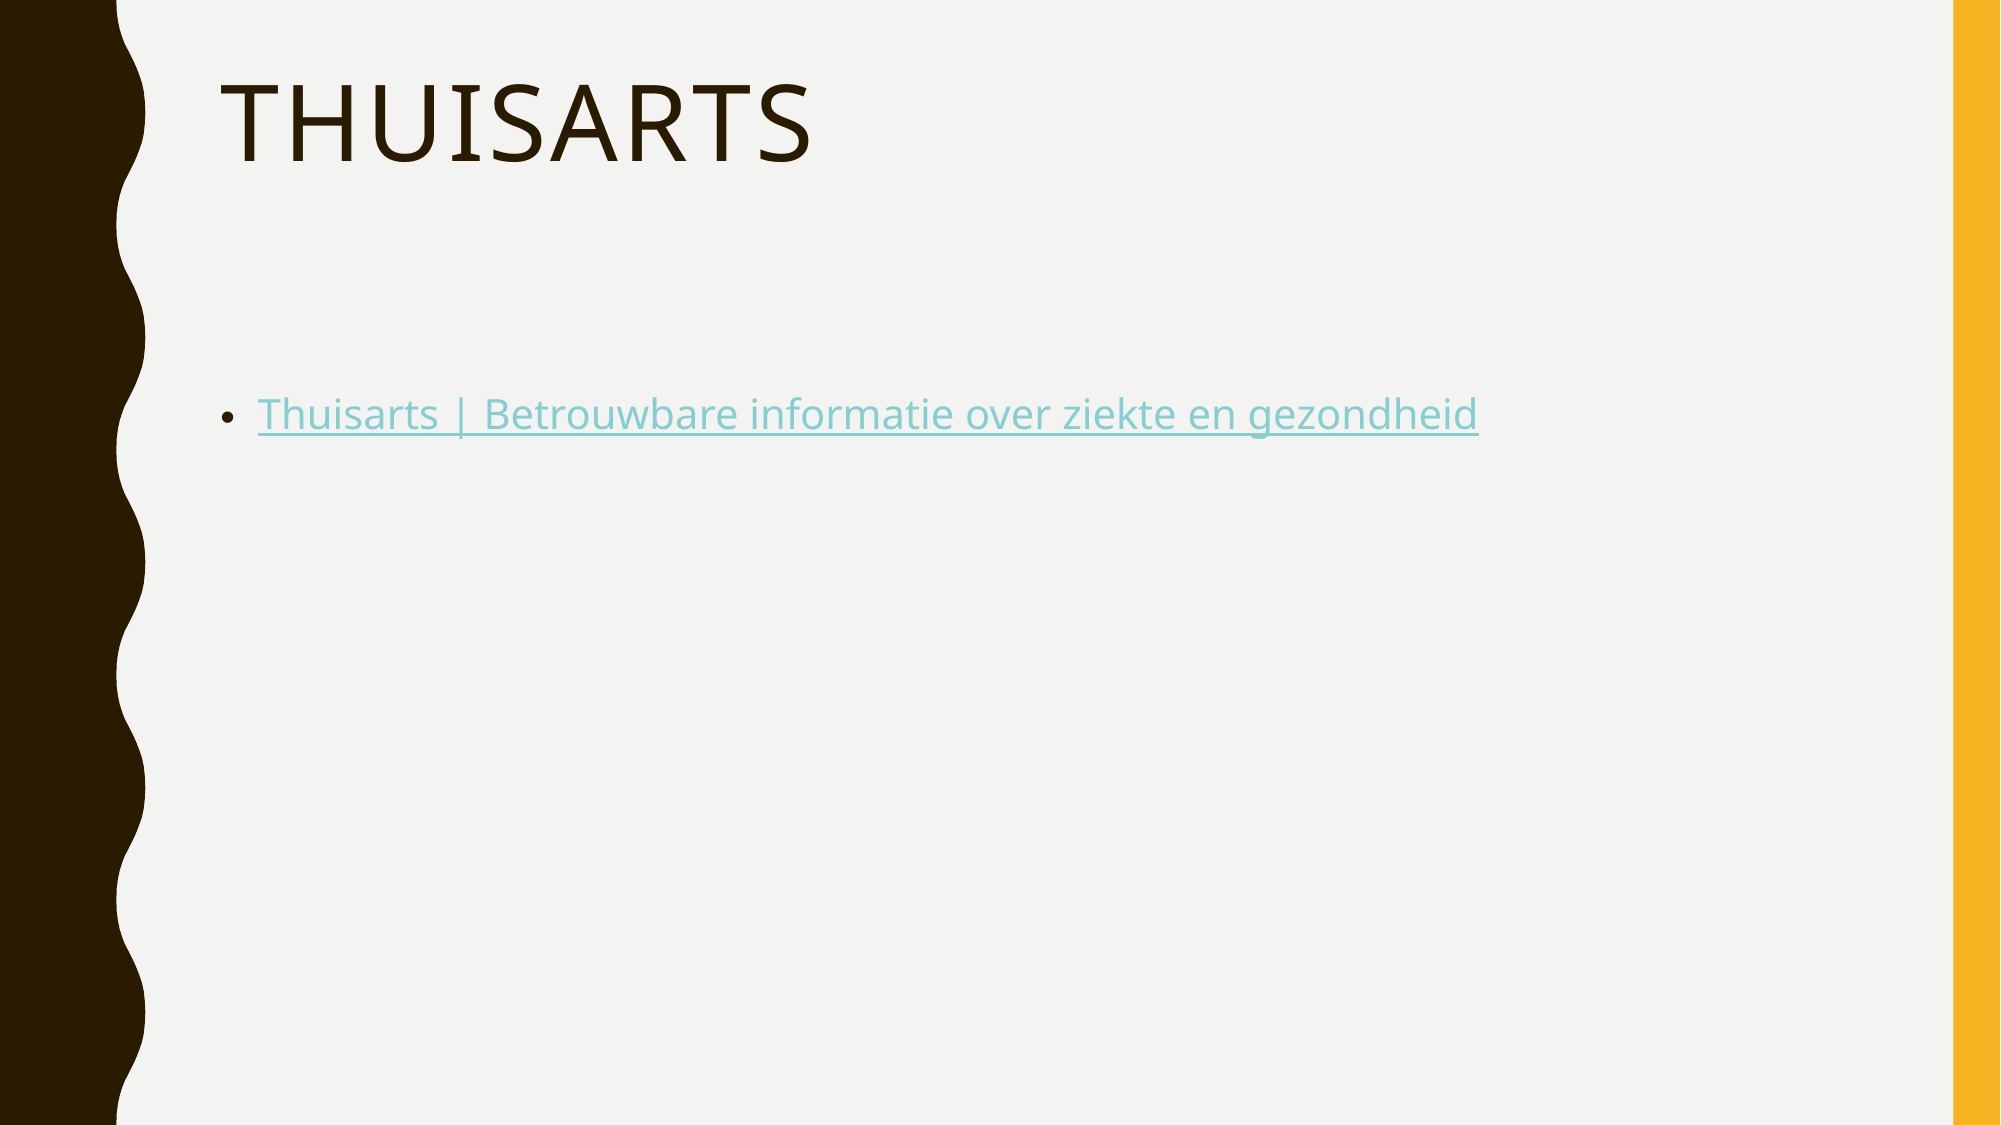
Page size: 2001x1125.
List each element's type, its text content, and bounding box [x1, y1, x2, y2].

list Thuisarts | Betrouwbare informatie over ziekte en gezondheid [205, 375, 1875, 965]
title Thuisarts [205, 62, 1875, 308]
